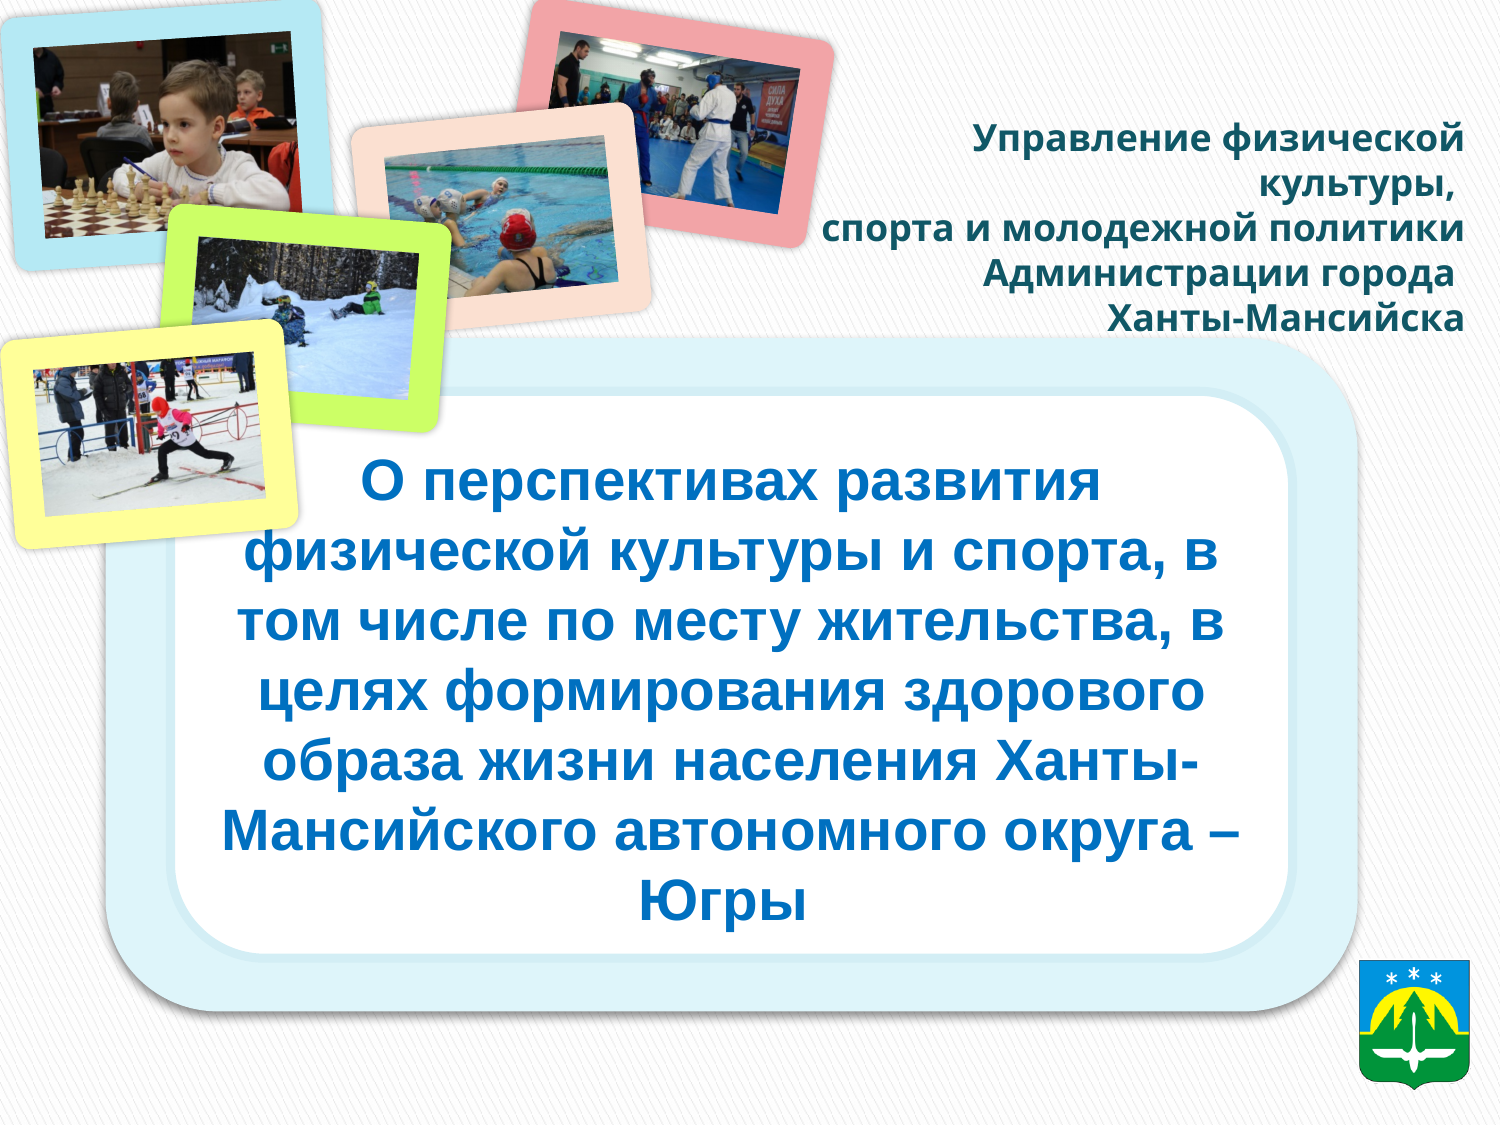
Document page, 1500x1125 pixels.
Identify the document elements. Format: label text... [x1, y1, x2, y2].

text_box Управление физической культуры, спорта и молодежной политики Администрации города Ханты-Мансийска [800, 106, 1481, 346]
text_box [105, 338, 1358, 1012]
picture [33, 32, 302, 238]
text_box О перспективах развития физической культуры и спорта, в том числе по месту жительства, в целях формирования здорового образа жизни населения Ханты-Мансийского автономного округа – Югры [165, 386, 1298, 963]
picture [33, 32, 800, 516]
picture [1357, 957, 1471, 1092]
